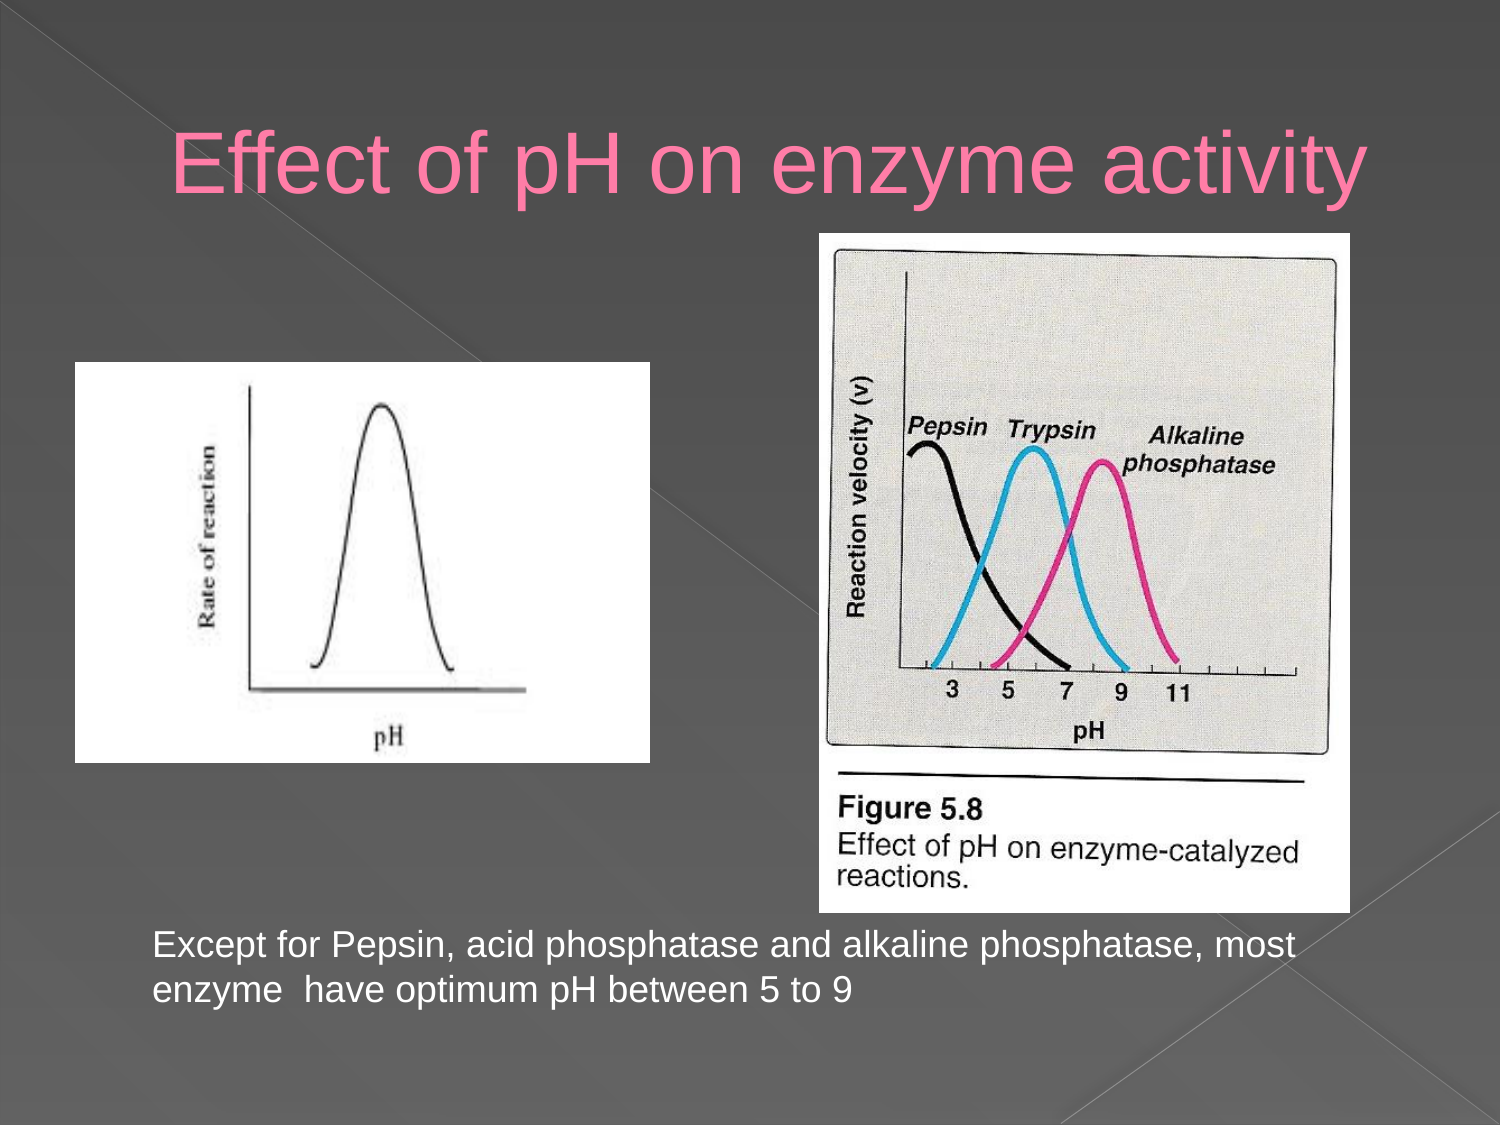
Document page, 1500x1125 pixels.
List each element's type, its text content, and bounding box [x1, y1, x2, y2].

text_box Except for Pepsin, acid phosphatase and alkaline phosphatase, most enzyme have optimum pH between 5 to 9 [137, 912, 1425, 1018]
picture [74, 362, 651, 763]
title Effect of pH on enzyme activity [75, 43, 1425, 274]
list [818, 233, 1351, 913]
